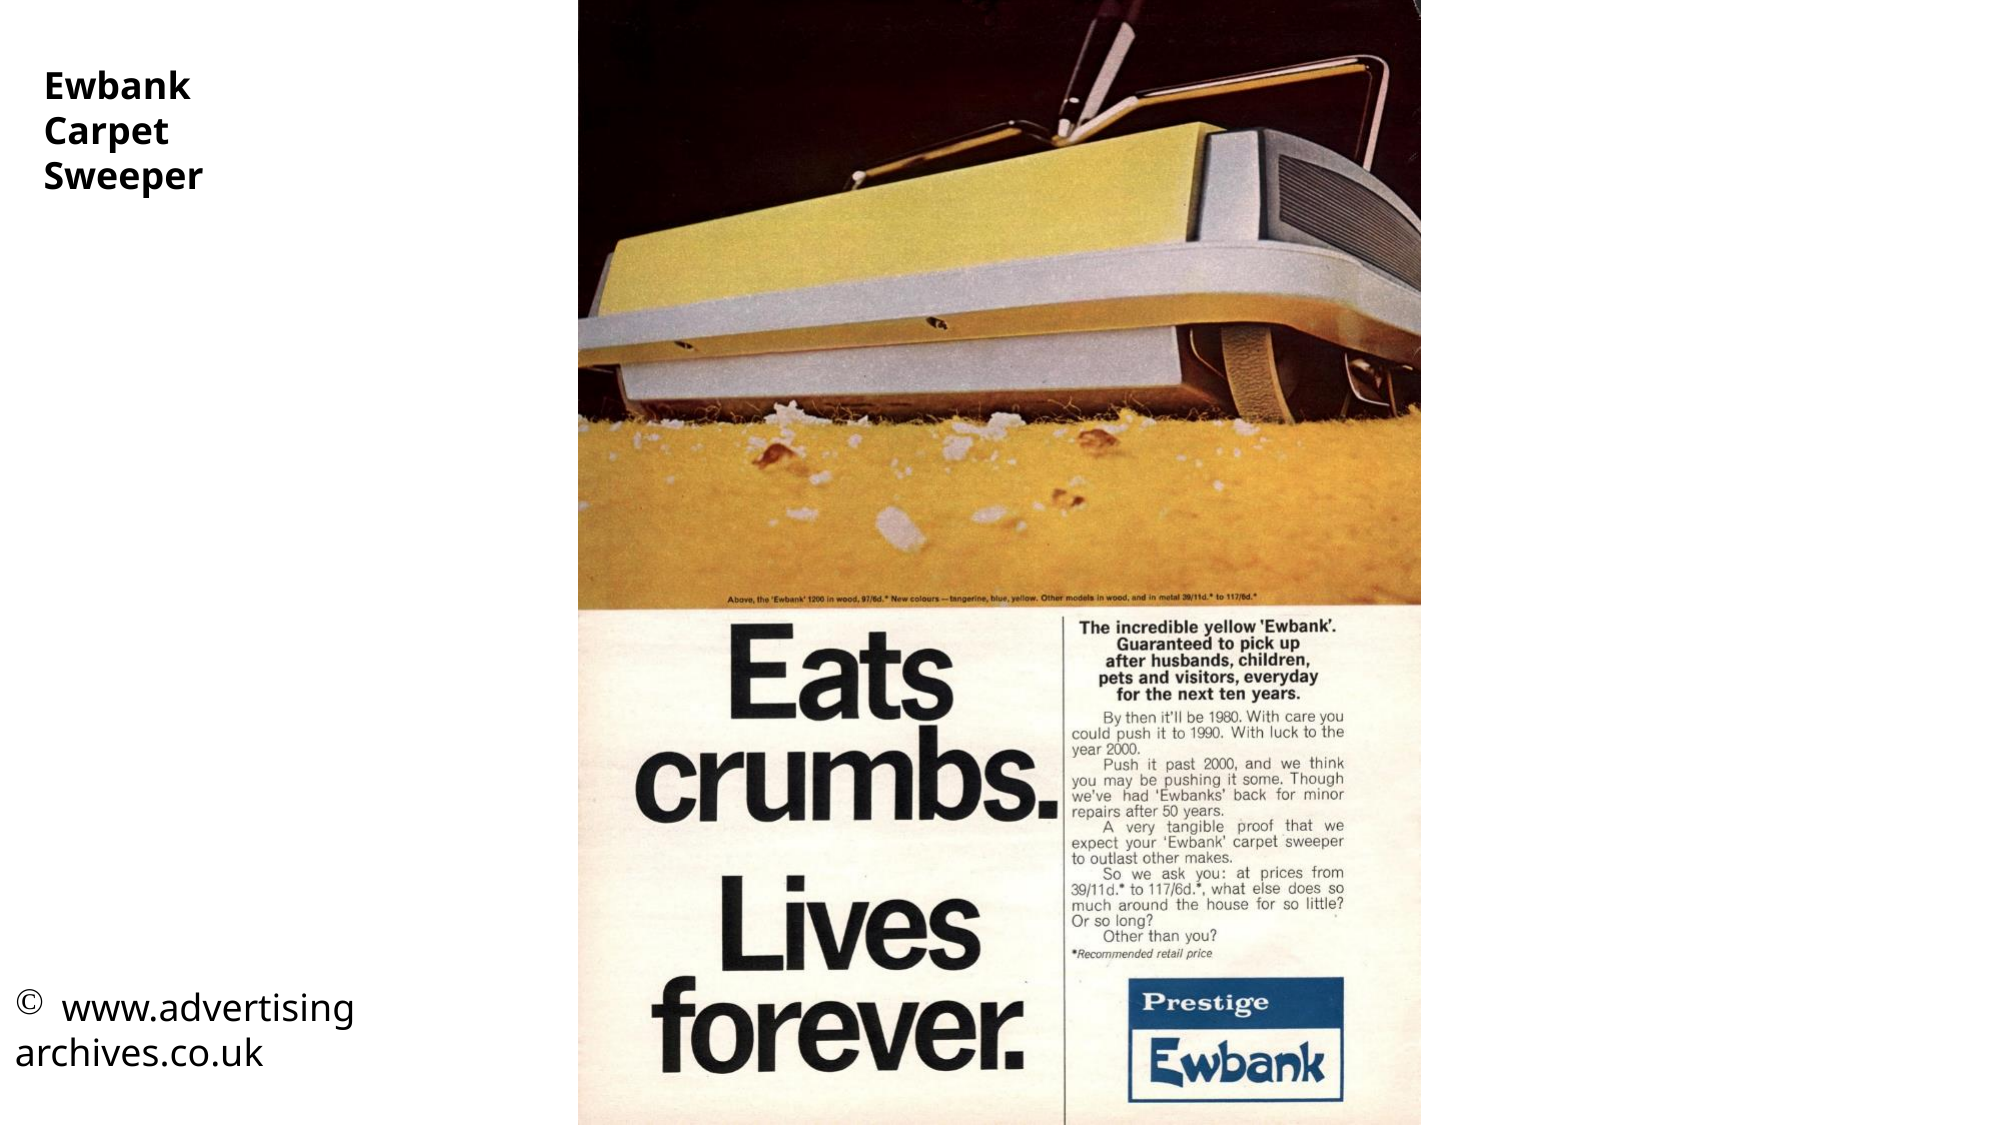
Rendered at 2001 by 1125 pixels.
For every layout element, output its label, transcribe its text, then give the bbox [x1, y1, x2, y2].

text_box www.advertising archives.co.uk [0, 976, 500, 1081]
text_box Ewbank Carpet Sweeper [28, 55, 253, 205]
picture [578, 0, 1421, 1125]
